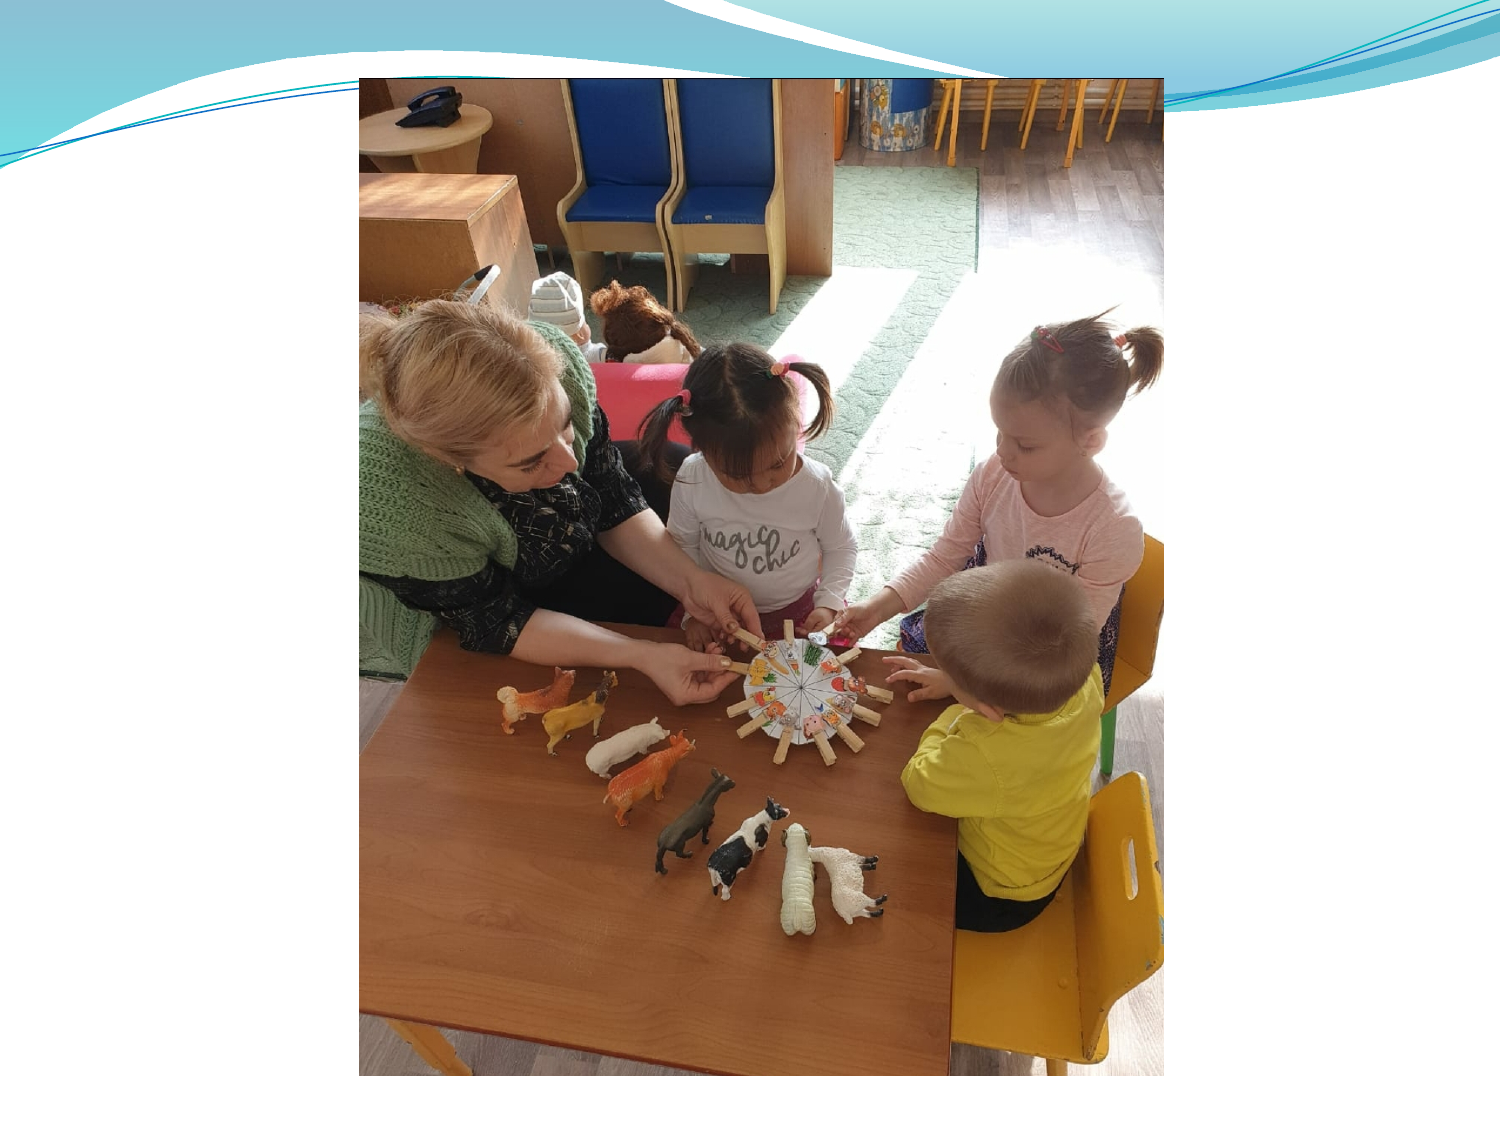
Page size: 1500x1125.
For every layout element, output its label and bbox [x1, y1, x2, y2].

picture [359, 77, 1164, 1076]
